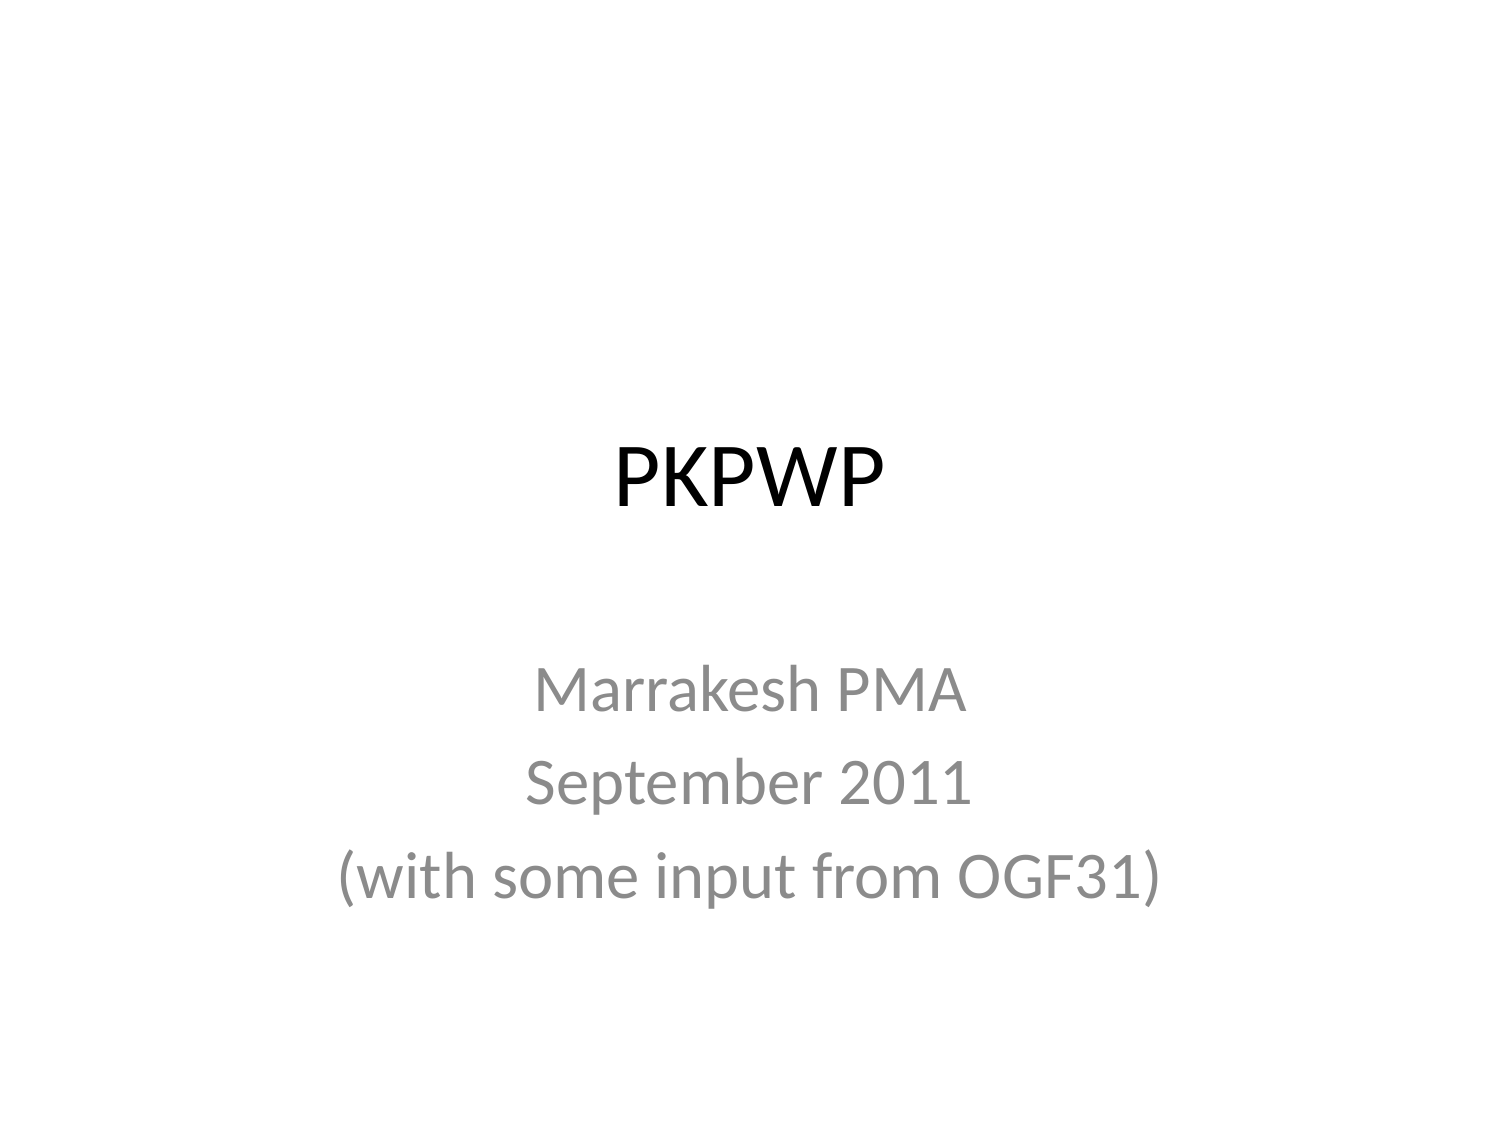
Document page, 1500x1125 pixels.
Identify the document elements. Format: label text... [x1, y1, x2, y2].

subtitle Marrakesh PMA September 2011 (with some input from OGF31) [225, 637, 1275, 925]
title PKPWP [112, 349, 1388, 591]
